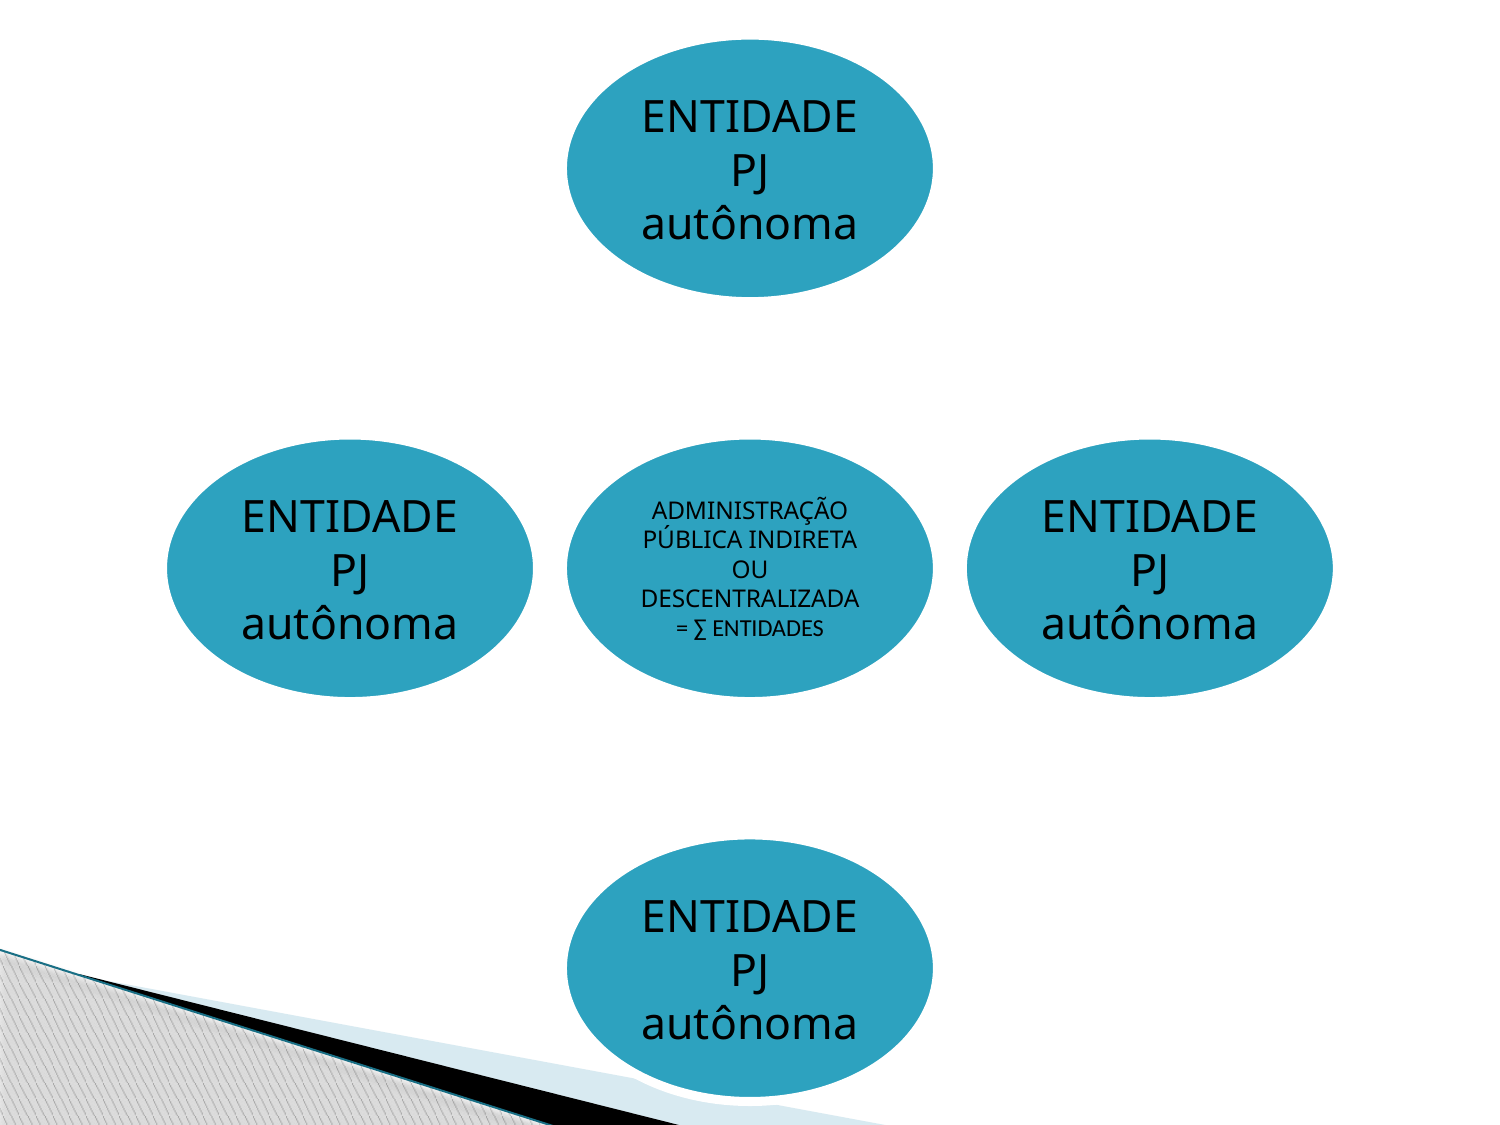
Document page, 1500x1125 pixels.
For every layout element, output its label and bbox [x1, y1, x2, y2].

list [0, 34, 1500, 1102]
